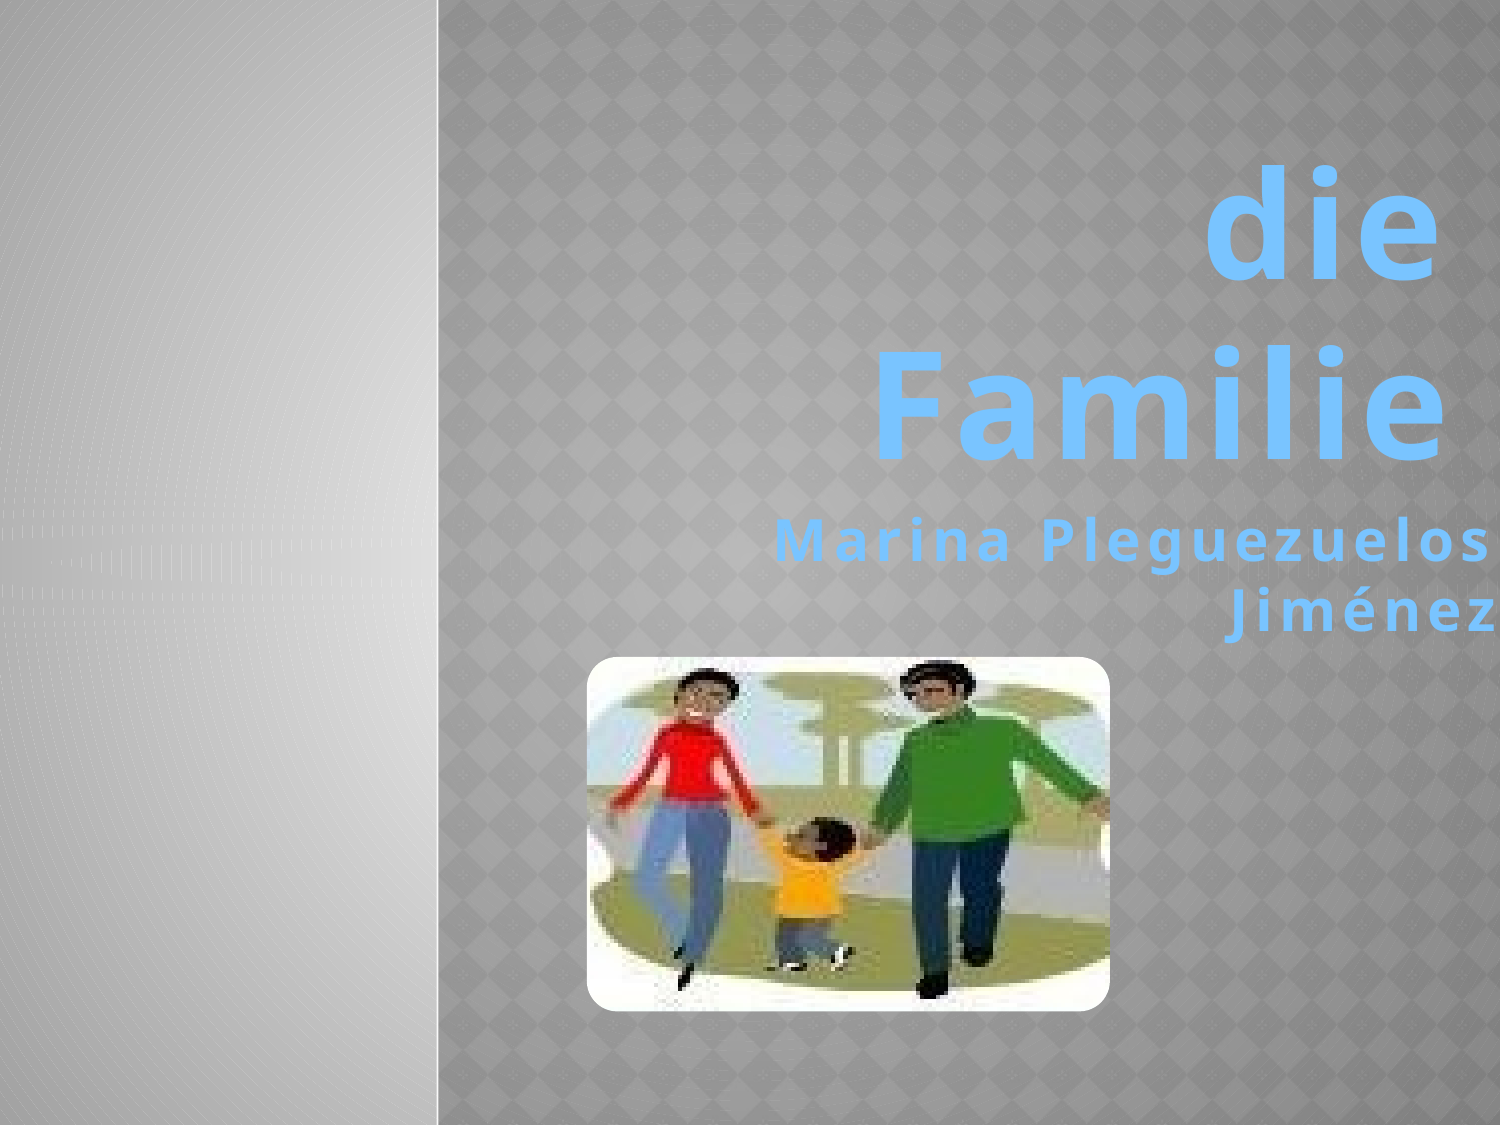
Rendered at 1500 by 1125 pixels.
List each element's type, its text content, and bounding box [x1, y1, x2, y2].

title die Familie [620, 19, 1458, 490]
subtitle Marina Pleguezuelos Jiménez [557, 503, 1500, 715]
picture [586, 656, 1111, 1012]
